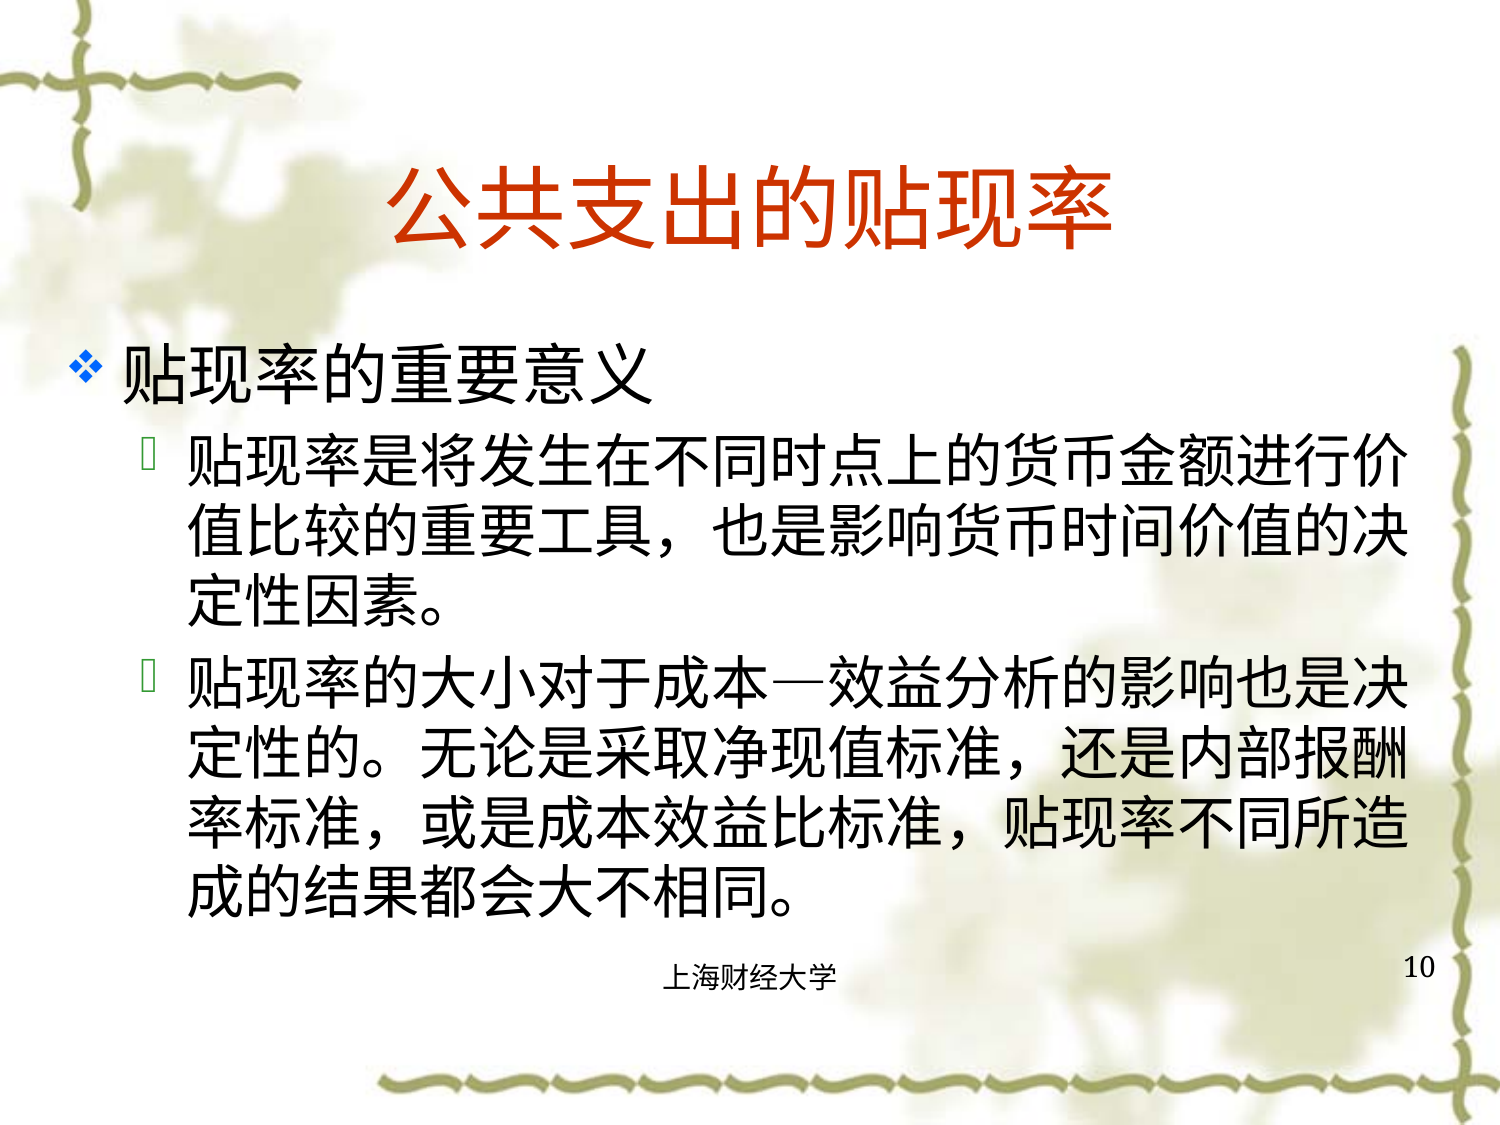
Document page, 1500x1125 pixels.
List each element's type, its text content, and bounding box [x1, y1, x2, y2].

slide_number 10 [1074, 940, 1451, 1066]
list 贴现率的重要意义 贴现率是将发生在不同时点上的货币金额进行价值比较的重要工具，也是影响货币时间价值的决定性因素。 贴现率的大小对于成本—效益分析的影响也是决定性的。无论是采取净现值标准，还是内部报酬率标准，或是成本效益比标准，贴现率不同所造成的结果都会大不相同。 [49, 324, 1452, 963]
footer 上海财经大学 [512, 952, 988, 1066]
title 公共支出的贴现率 [49, 112, 1451, 301]
picture [0, 0, 1500, 1125]
